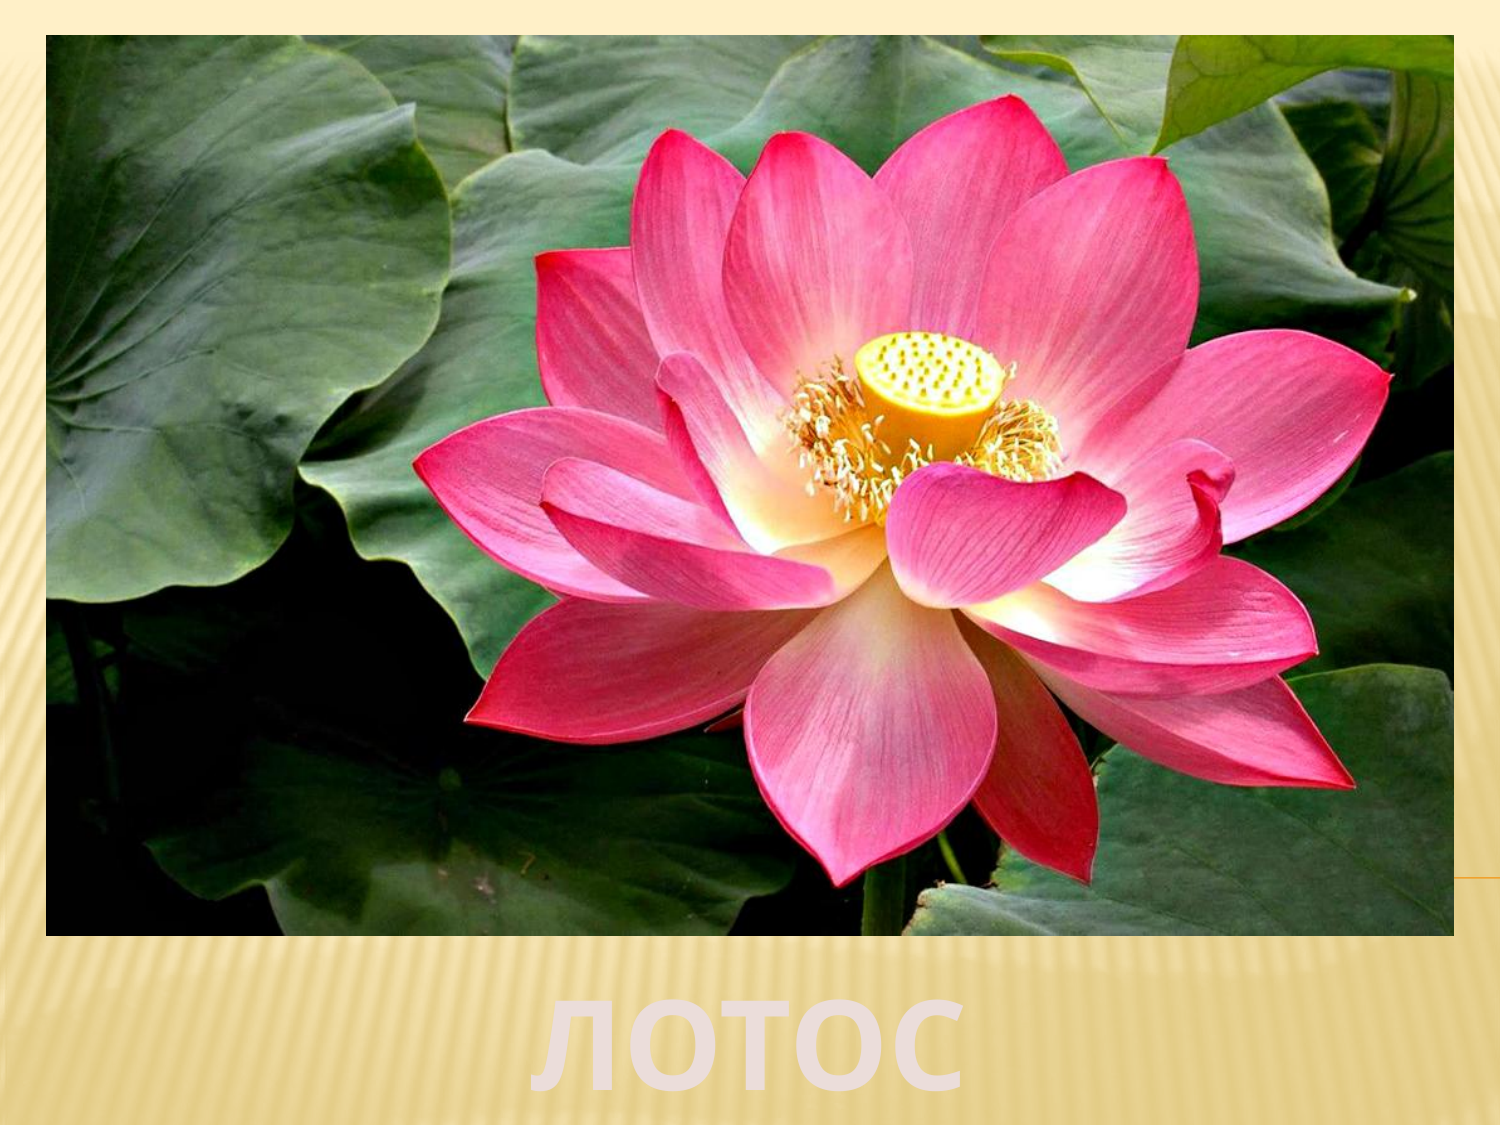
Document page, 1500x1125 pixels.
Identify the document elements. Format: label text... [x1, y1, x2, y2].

picture [46, 34, 1454, 936]
text_box ЛОТОС [515, 958, 1231, 1124]
